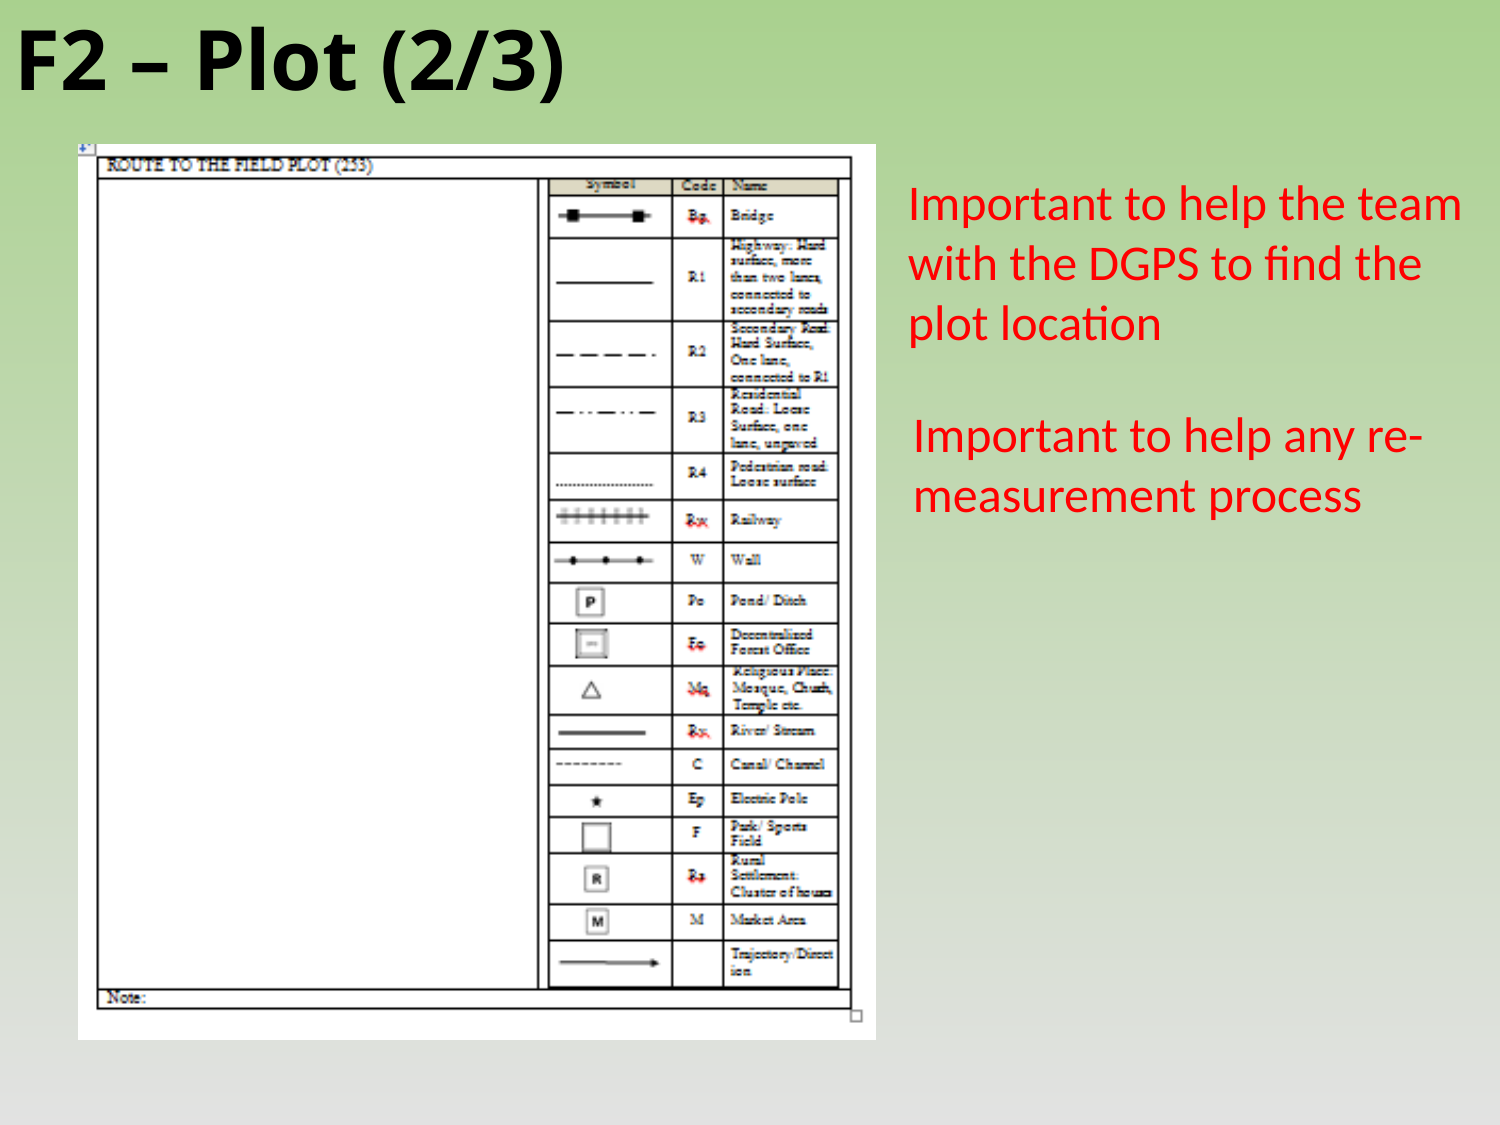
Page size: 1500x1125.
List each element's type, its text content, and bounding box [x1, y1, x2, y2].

text_box F2 – Plot (2/3) [0, 0, 1150, 115]
text_box Important to help the team with the DGPS to find the plot location [893, 163, 1496, 359]
picture [78, 144, 876, 1040]
text_box Important to help any re-measurement process [898, 395, 1500, 531]
